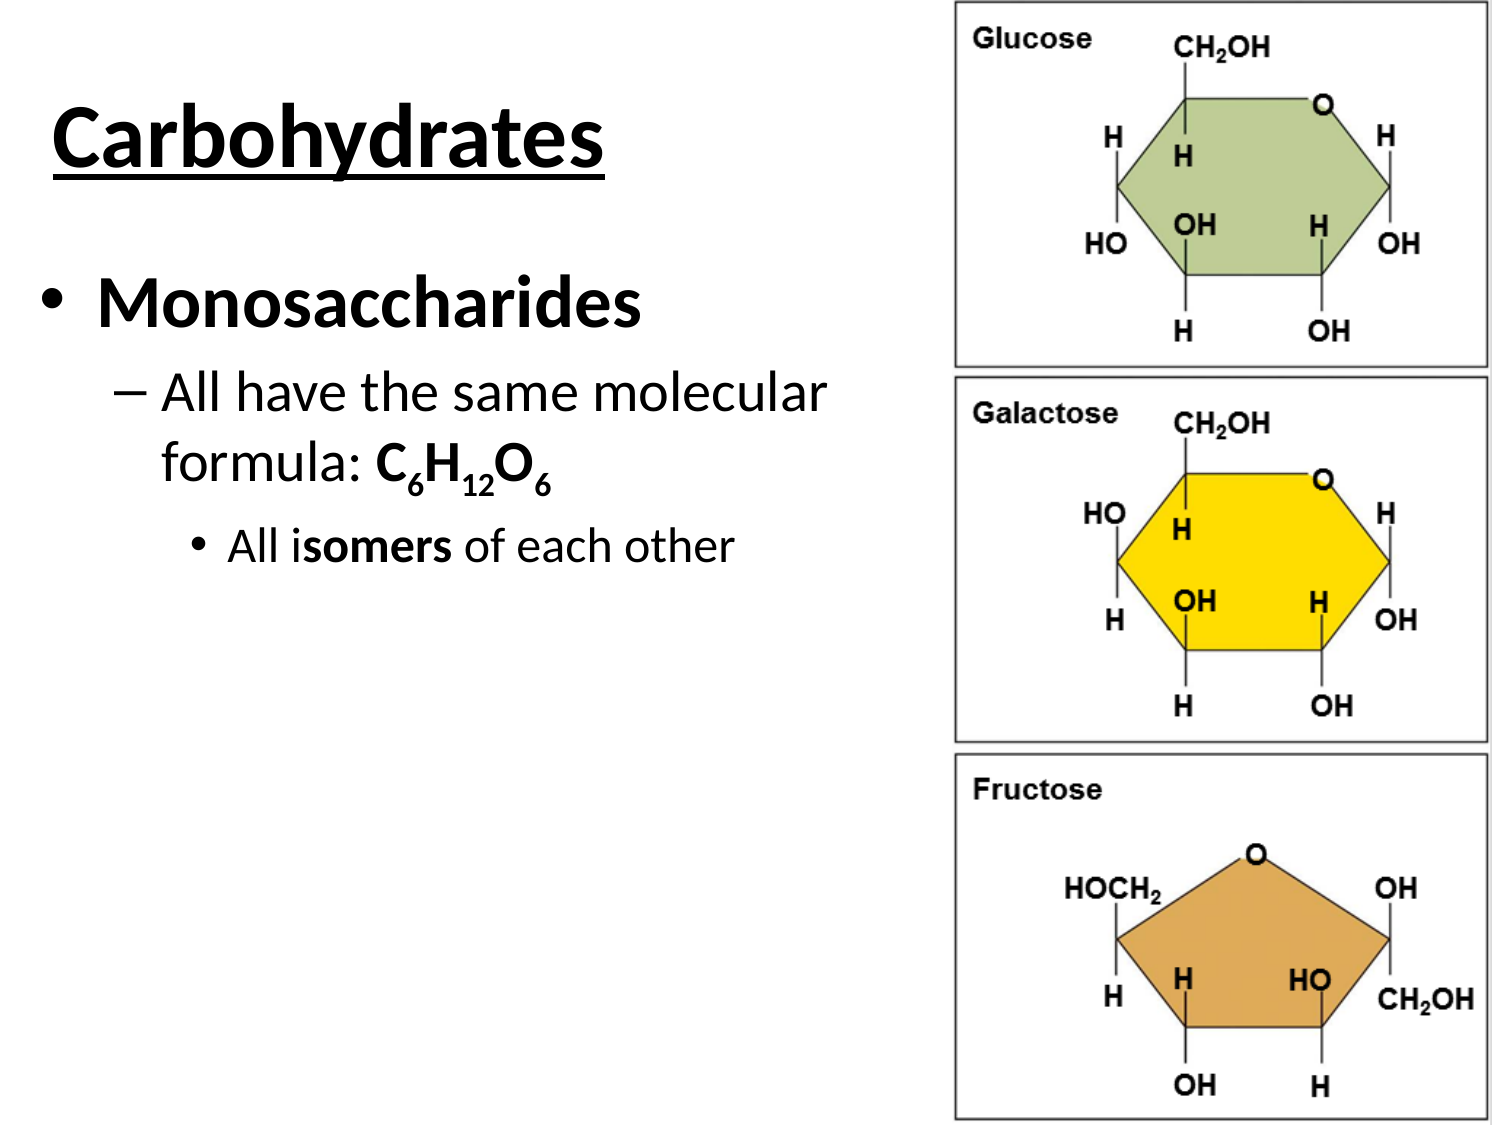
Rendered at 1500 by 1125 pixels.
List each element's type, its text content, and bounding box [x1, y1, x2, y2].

picture [951, 0, 1500, 1125]
list Monosaccharides All have the same molecular formula: C6H12O6 All isomers of each other [24, 262, 946, 1063]
title Carbohydrates [37, 37, 946, 225]
